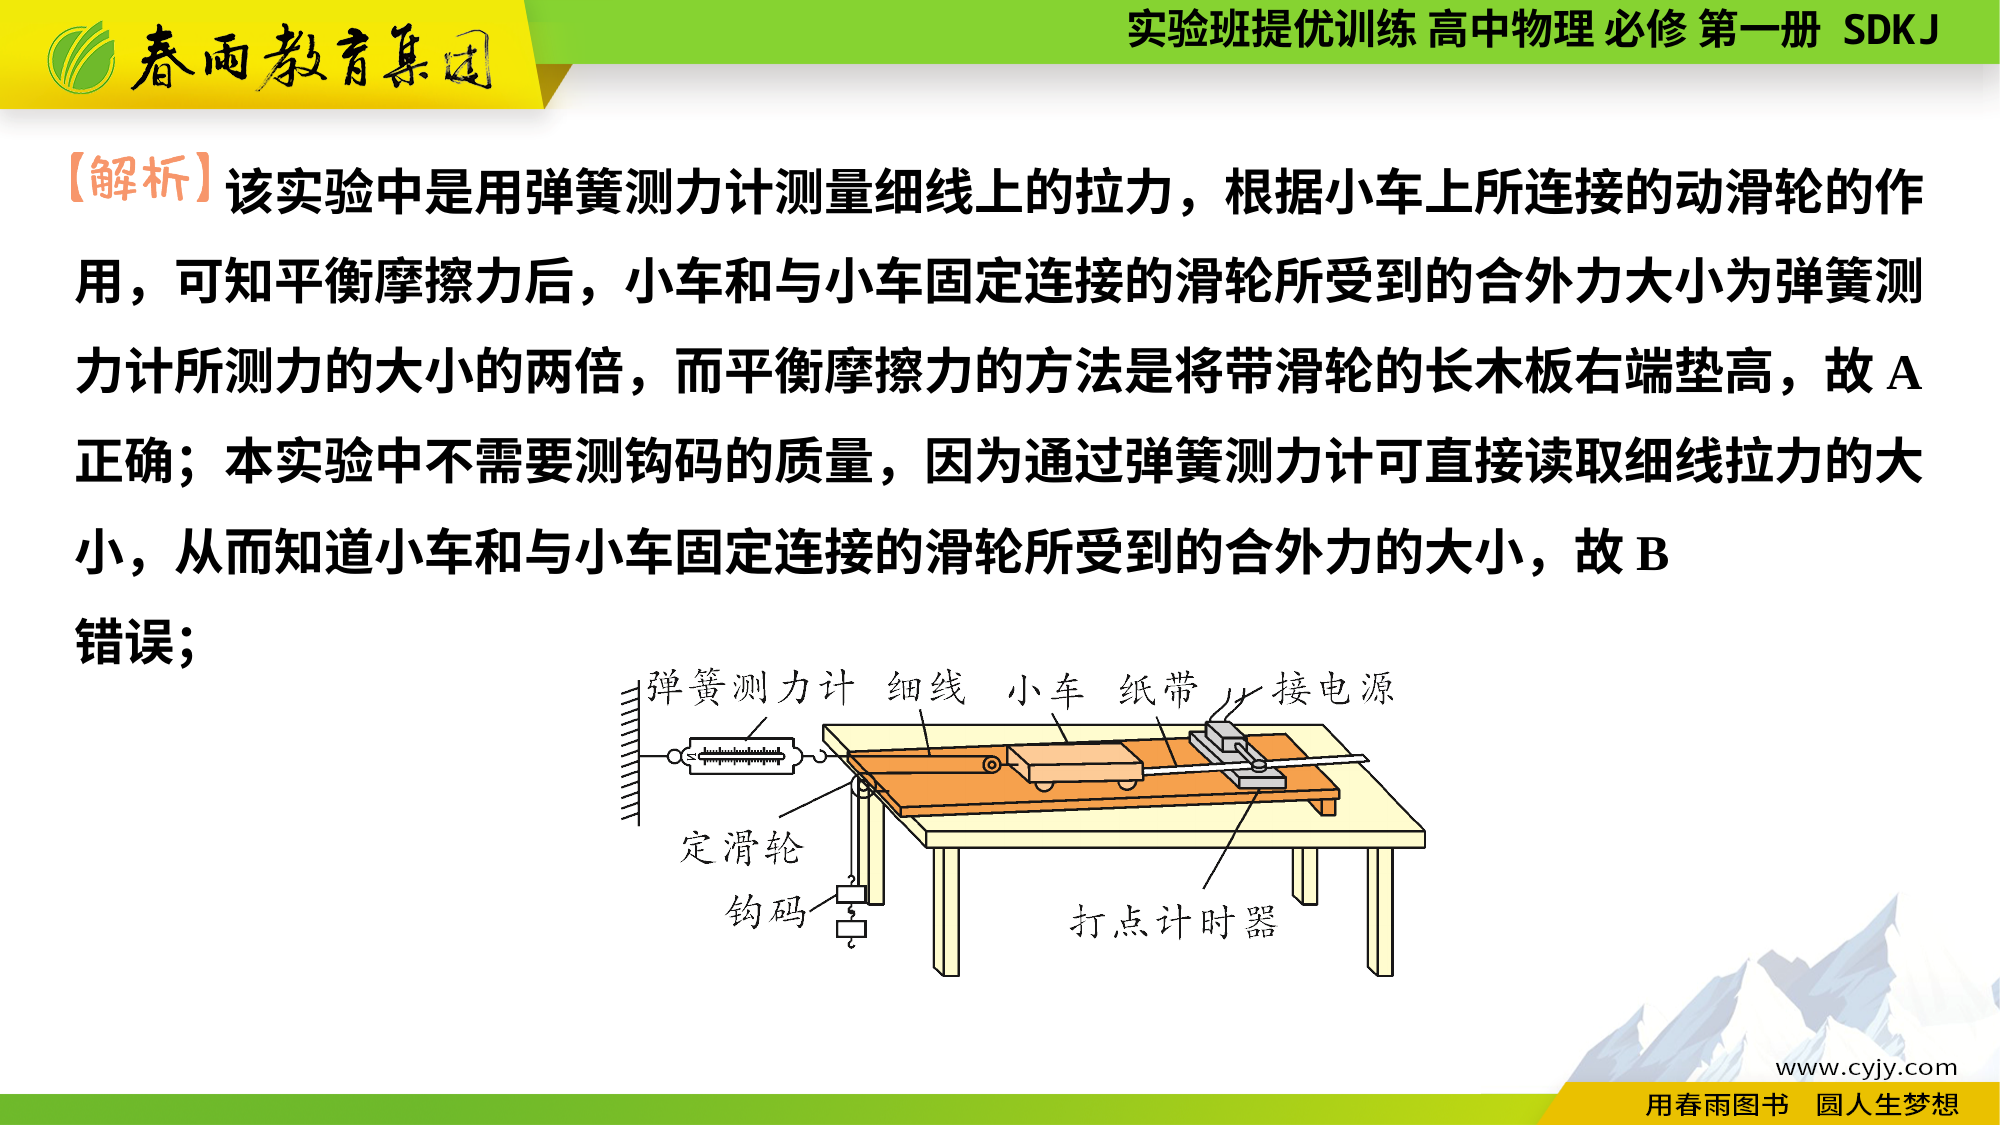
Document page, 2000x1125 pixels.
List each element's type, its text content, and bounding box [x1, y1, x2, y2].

list 该实验中是用弹簧测力计测量细线上的拉力，根据小车上所连接的动滑轮的作用，可知平衡摩擦力后，小车和与小车固定连接的滑轮所受到的合外力大小为弹簧测力计所测力的大小的两倍，而平衡摩擦力的方法是将带滑轮的长木板右端垫高，故A正确；本实验中不需要测钩码的质量，因为通过弹簧测力计可直接读取细线拉力的大小，从而知道小车和与小车固定连接的滑轮所受到的合外力的大小，故B 错误； [59, 122, 1944, 672]
picture [0, 0, 2000, 1125]
